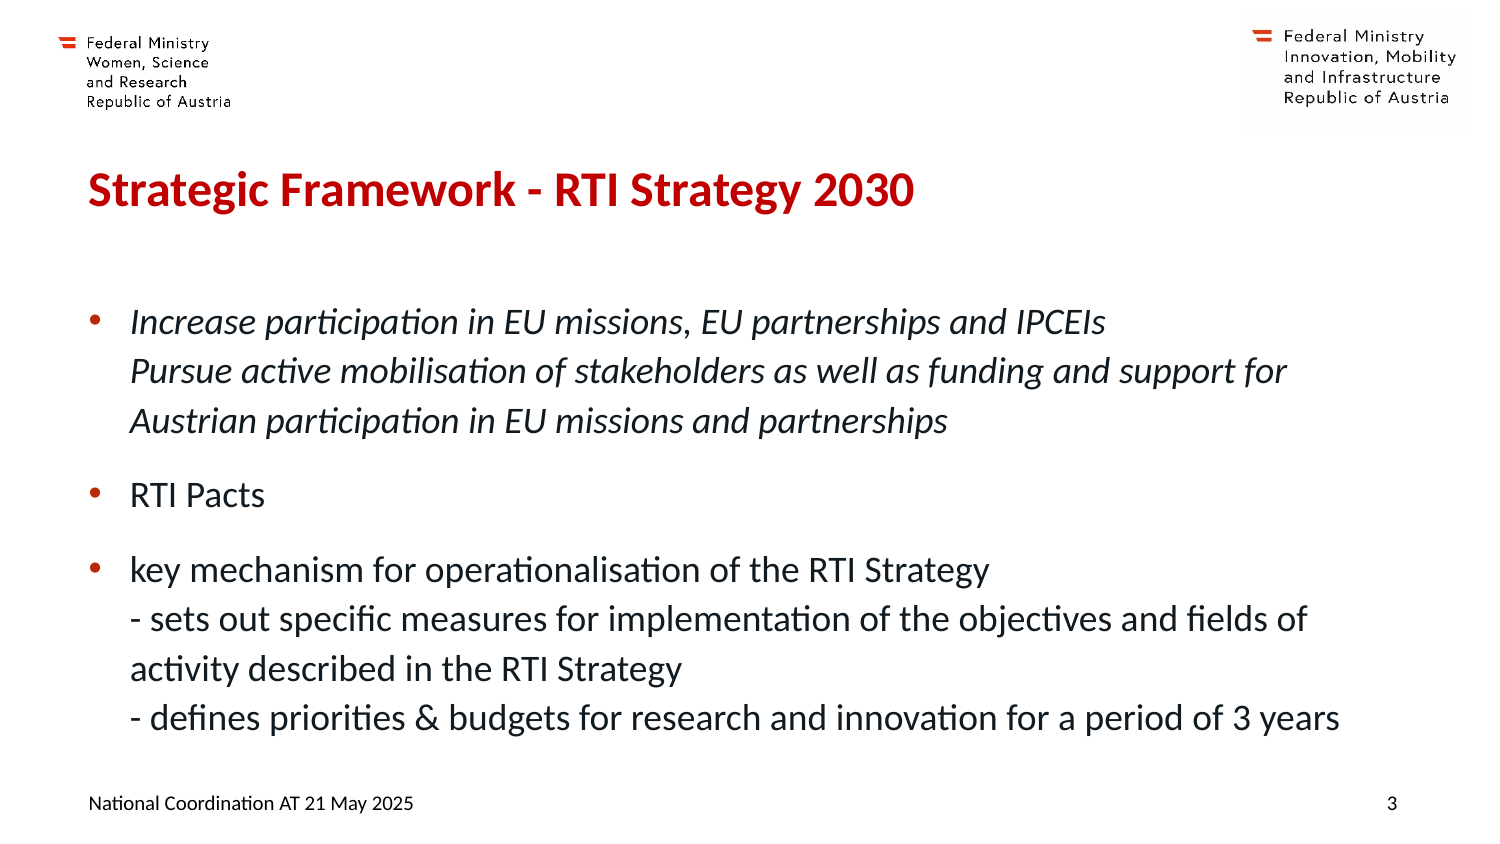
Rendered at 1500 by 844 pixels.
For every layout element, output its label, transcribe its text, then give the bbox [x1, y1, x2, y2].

picture [58, 33, 325, 116]
footer National Coordination AT 21 May 2025 [88, 785, 1217, 819]
slide_number 3 [1239, 785, 1398, 819]
picture [1239, 14, 1469, 130]
title Strategic Framework - RTI Strategy 2030 [88, 154, 1398, 231]
list Increase participation in EU missions, EU partnerships and IPCEIs Pursue active mobilisation of stakeholders as well as funding and support for Austrian participation in EU missions and partnerships RTI Pacts key mechanism for operationalisation of the RTI Strategy - sets out specific measures for implementation of the objectives and fields of activity described in the RTI Strategy - defines priorities & budgets for research and innovation for a period of 3 years [88, 292, 1398, 768]
